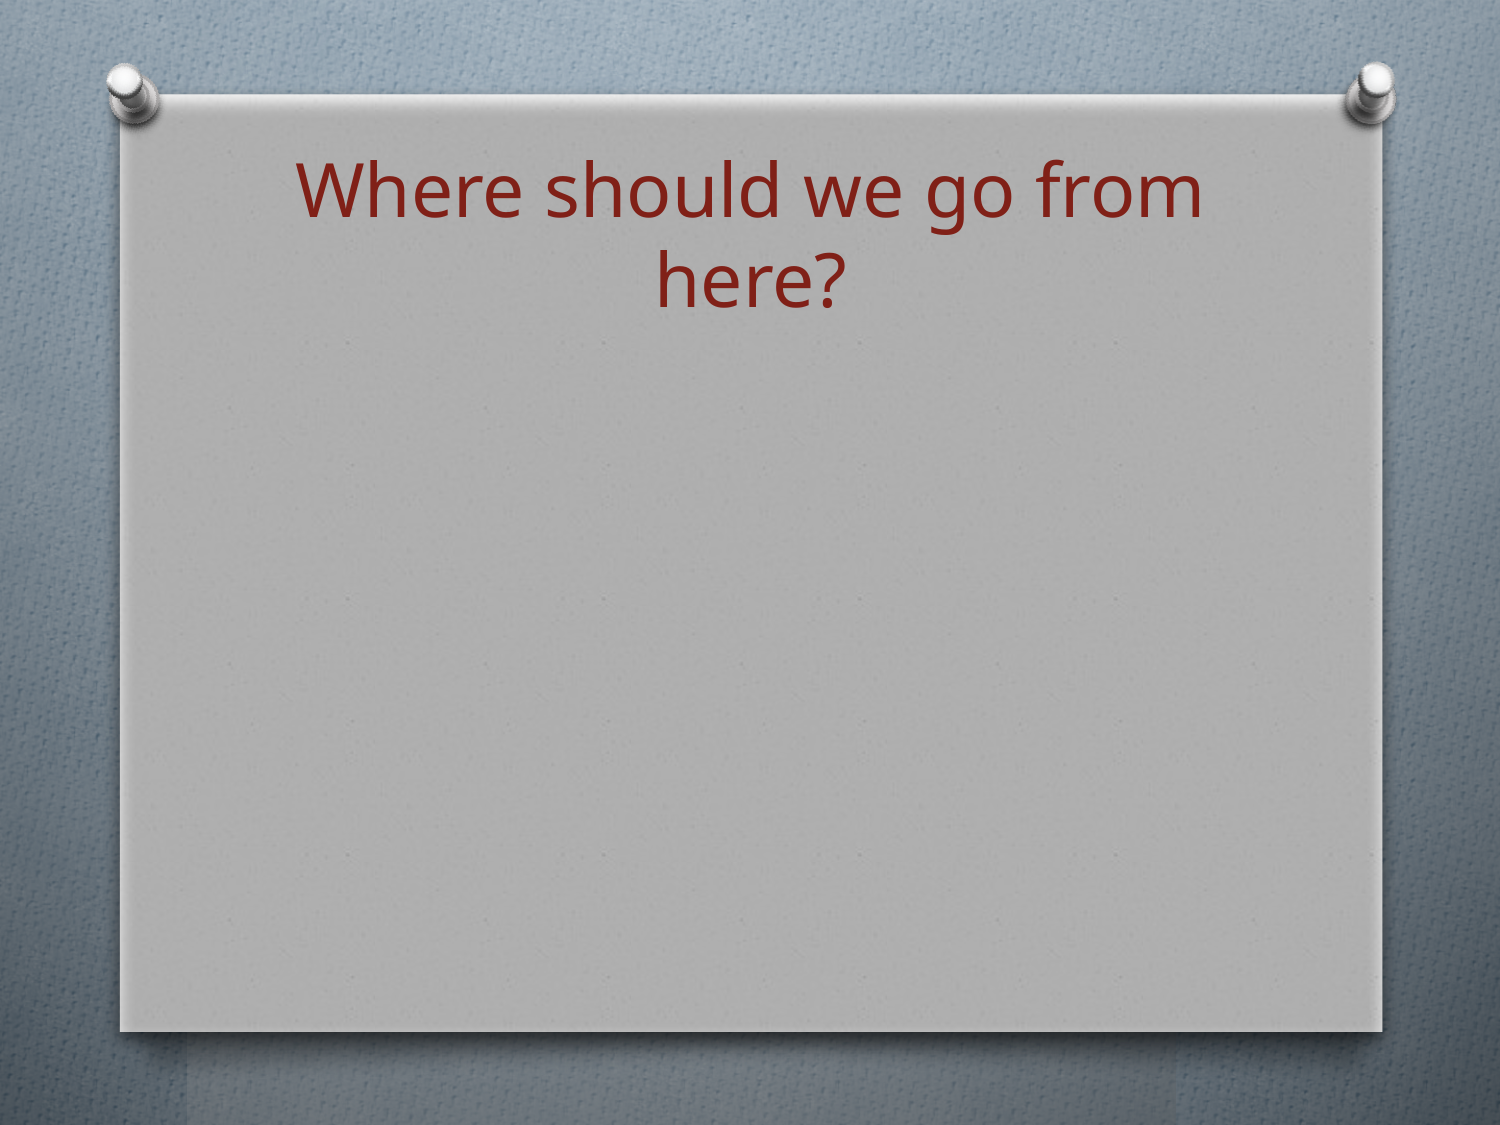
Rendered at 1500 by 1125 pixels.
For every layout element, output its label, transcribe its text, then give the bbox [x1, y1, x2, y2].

picture [1317, 35, 1439, 156]
picture [75, 29, 198, 153]
title Where should we go from here? [179, 134, 1323, 332]
